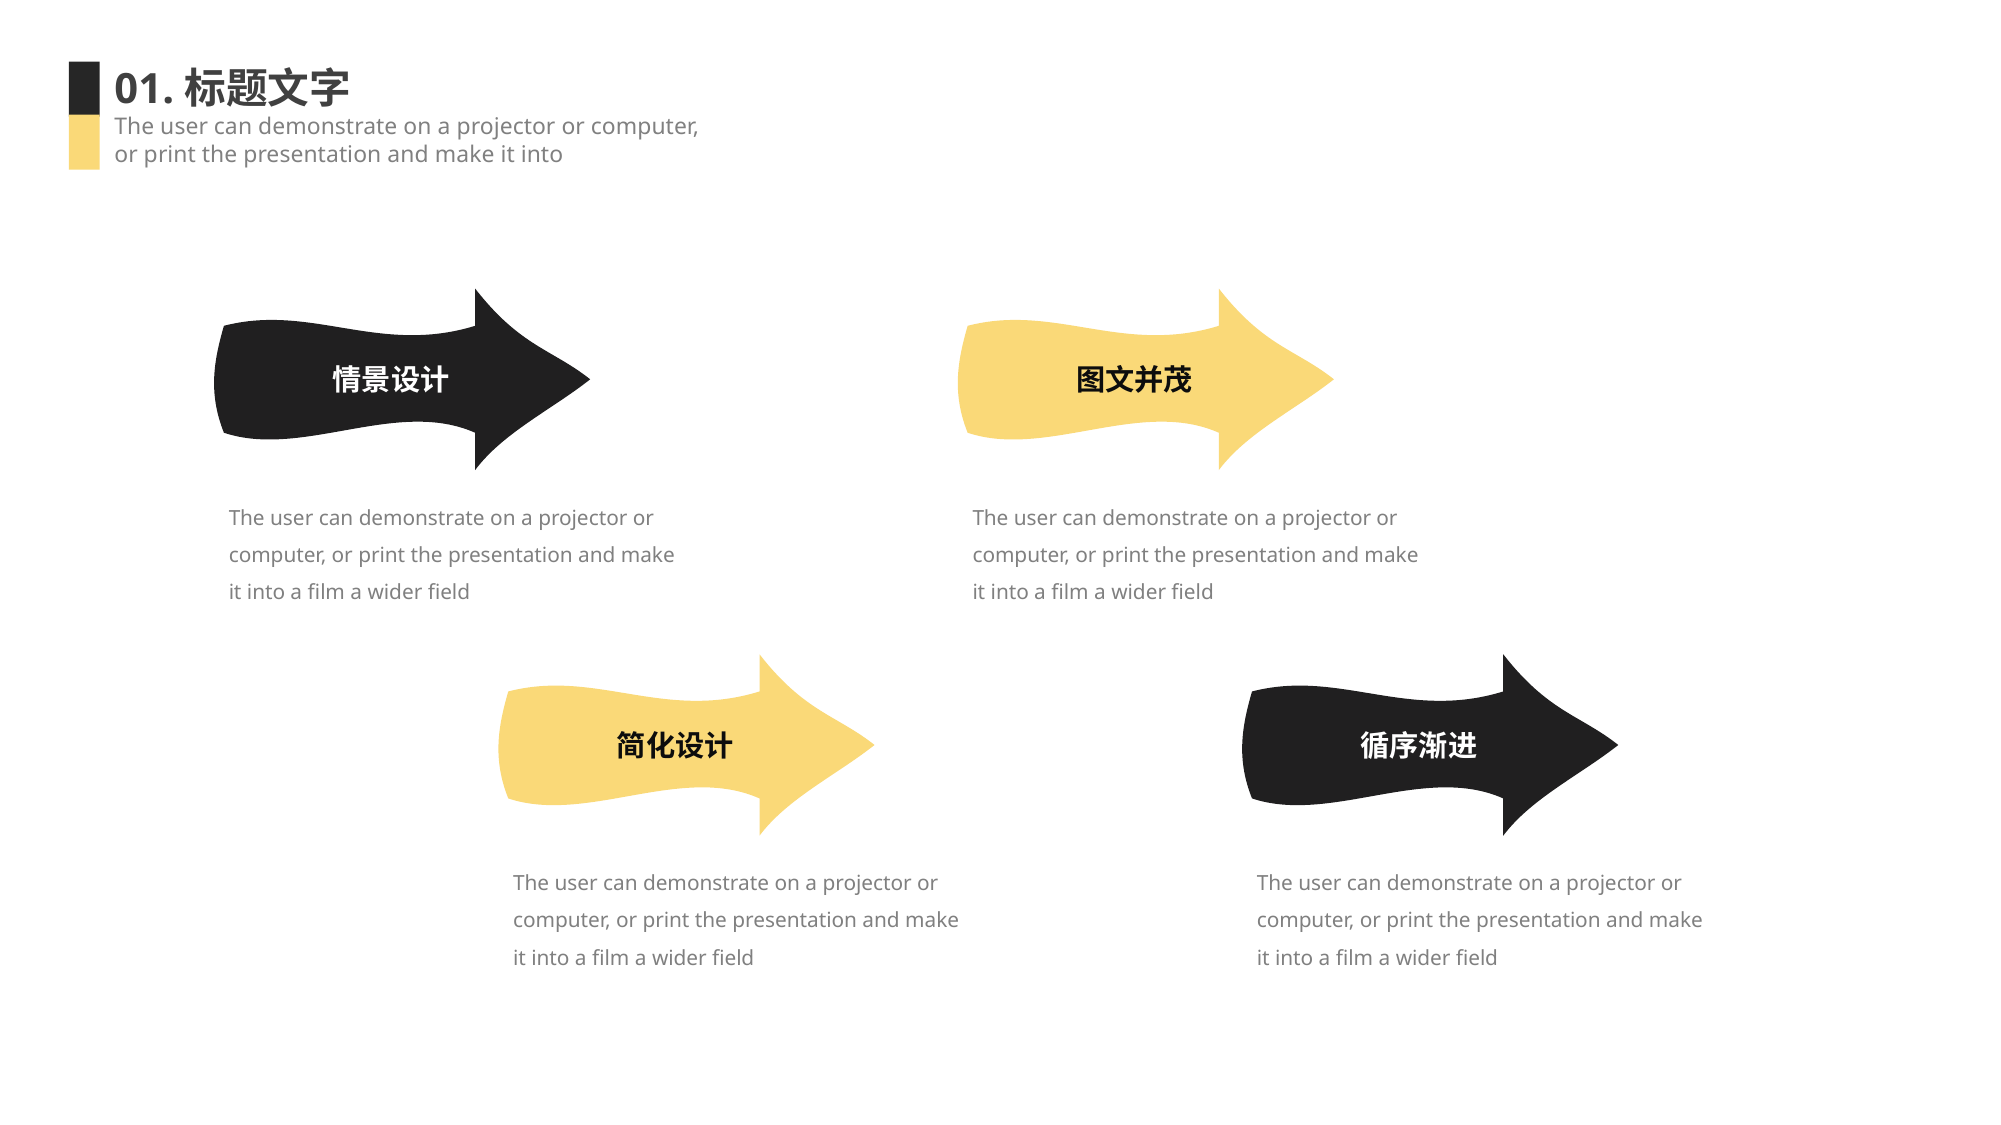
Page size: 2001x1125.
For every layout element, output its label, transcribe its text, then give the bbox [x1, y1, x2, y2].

text_box [1241, 651, 1620, 839]
text_box The user can demonstrate on a projector or computer, or print the presentation and make it into a film a wider field [214, 484, 692, 612]
text_box The user can demonstrate on a projector or computer, or print the presentation and make it into a film a wider field [498, 849, 976, 977]
text_box [497, 651, 877, 839]
text_box 简化设计 [602, 719, 749, 770]
text_box [956, 285, 1336, 474]
text_box 图文并茂 [1061, 354, 1209, 404]
text_box 循序渐进 [1345, 719, 1493, 770]
text_box 情景设计 [317, 354, 465, 404]
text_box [68, 54, 742, 176]
text_box [213, 285, 592, 474]
text_box The user can demonstrate on a projector or computer, or print the presentation and make it into a film a wider field [957, 484, 1435, 612]
text_box The user can demonstrate on a projector or computer, or print the presentation and make it into a film a wider field [1242, 849, 1720, 977]
